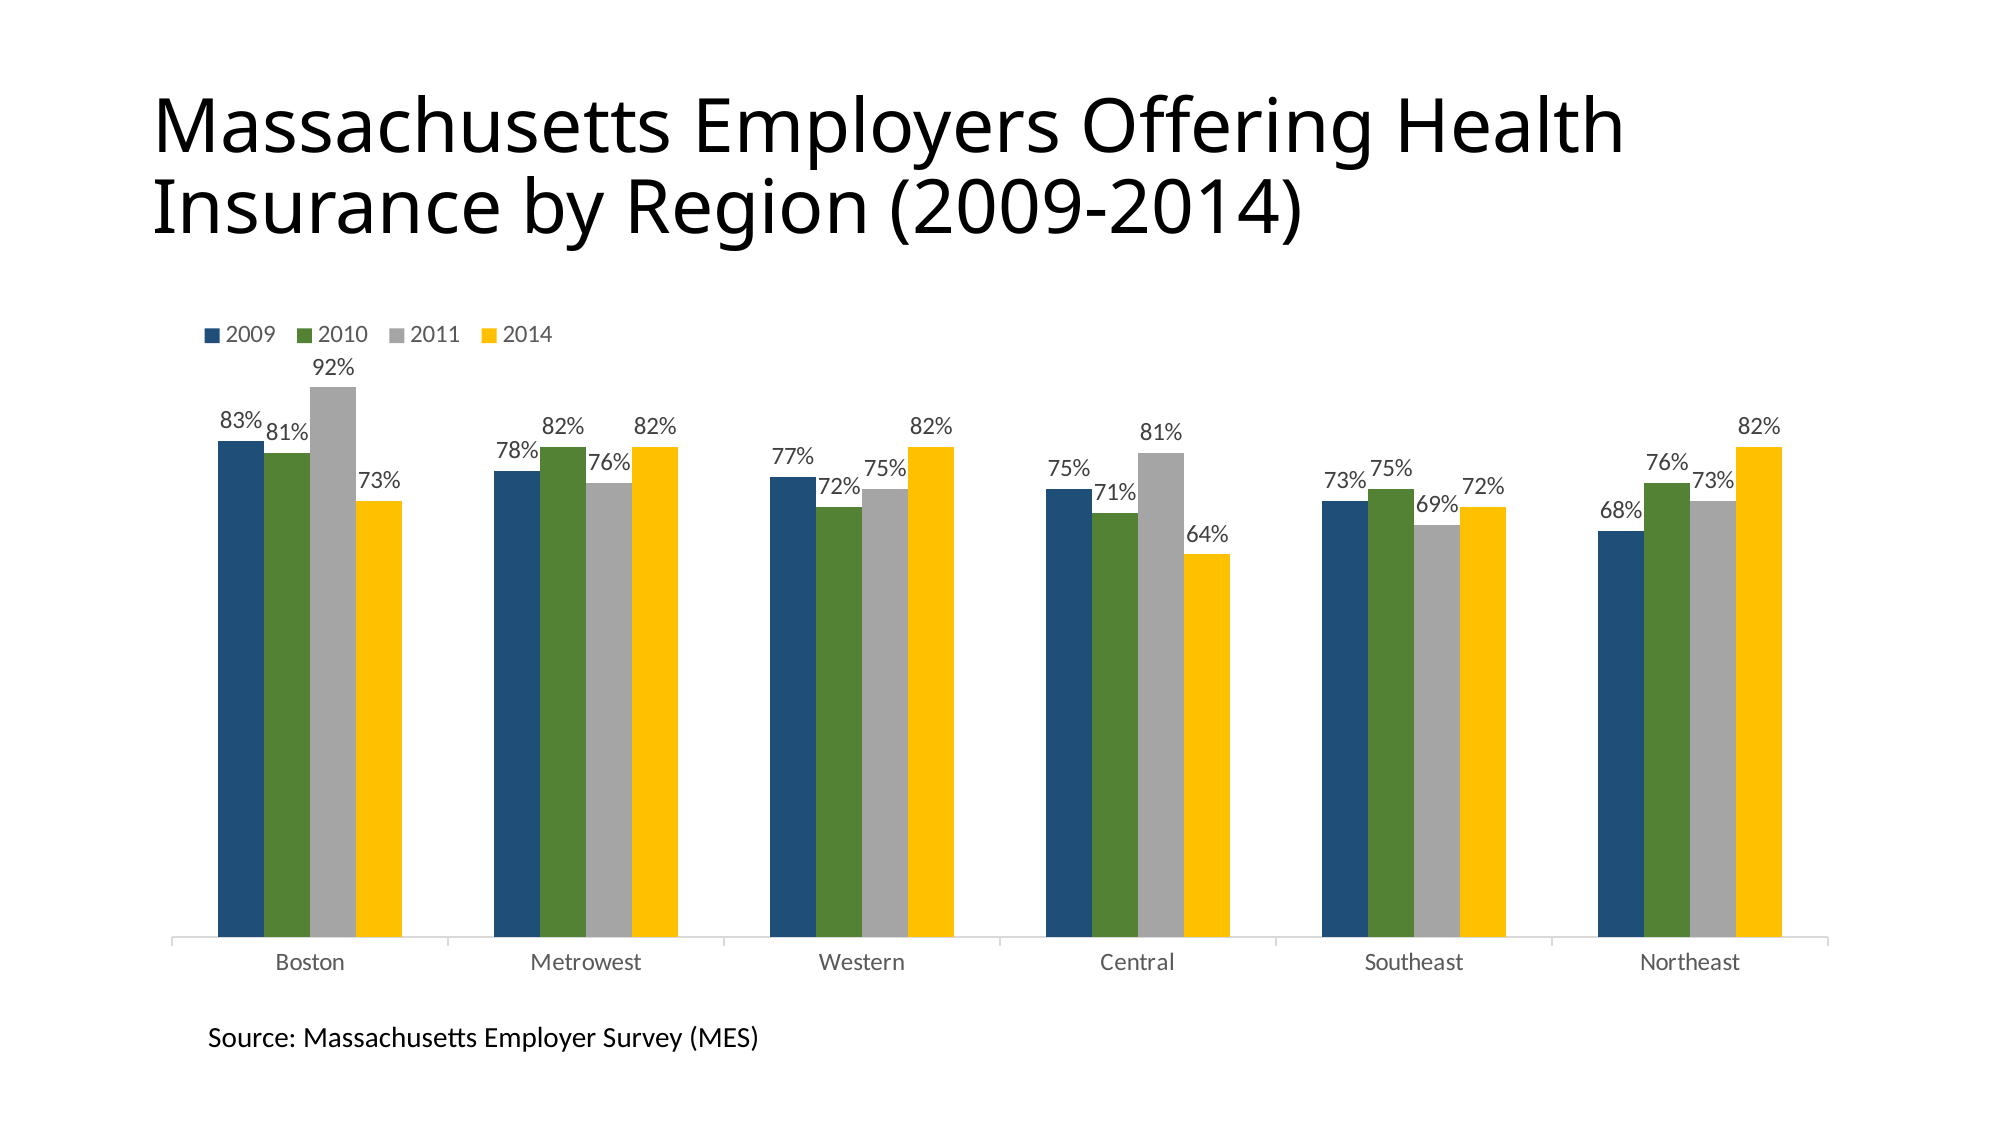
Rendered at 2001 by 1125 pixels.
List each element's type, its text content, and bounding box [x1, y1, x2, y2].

chart [137, 277, 1863, 992]
title Massachusetts Employers Offering Health Insurance by Region (2009-2014) [137, 59, 1863, 277]
text_box Source: Massachusetts Employer Survey (MES) [193, 1011, 1807, 1062]
